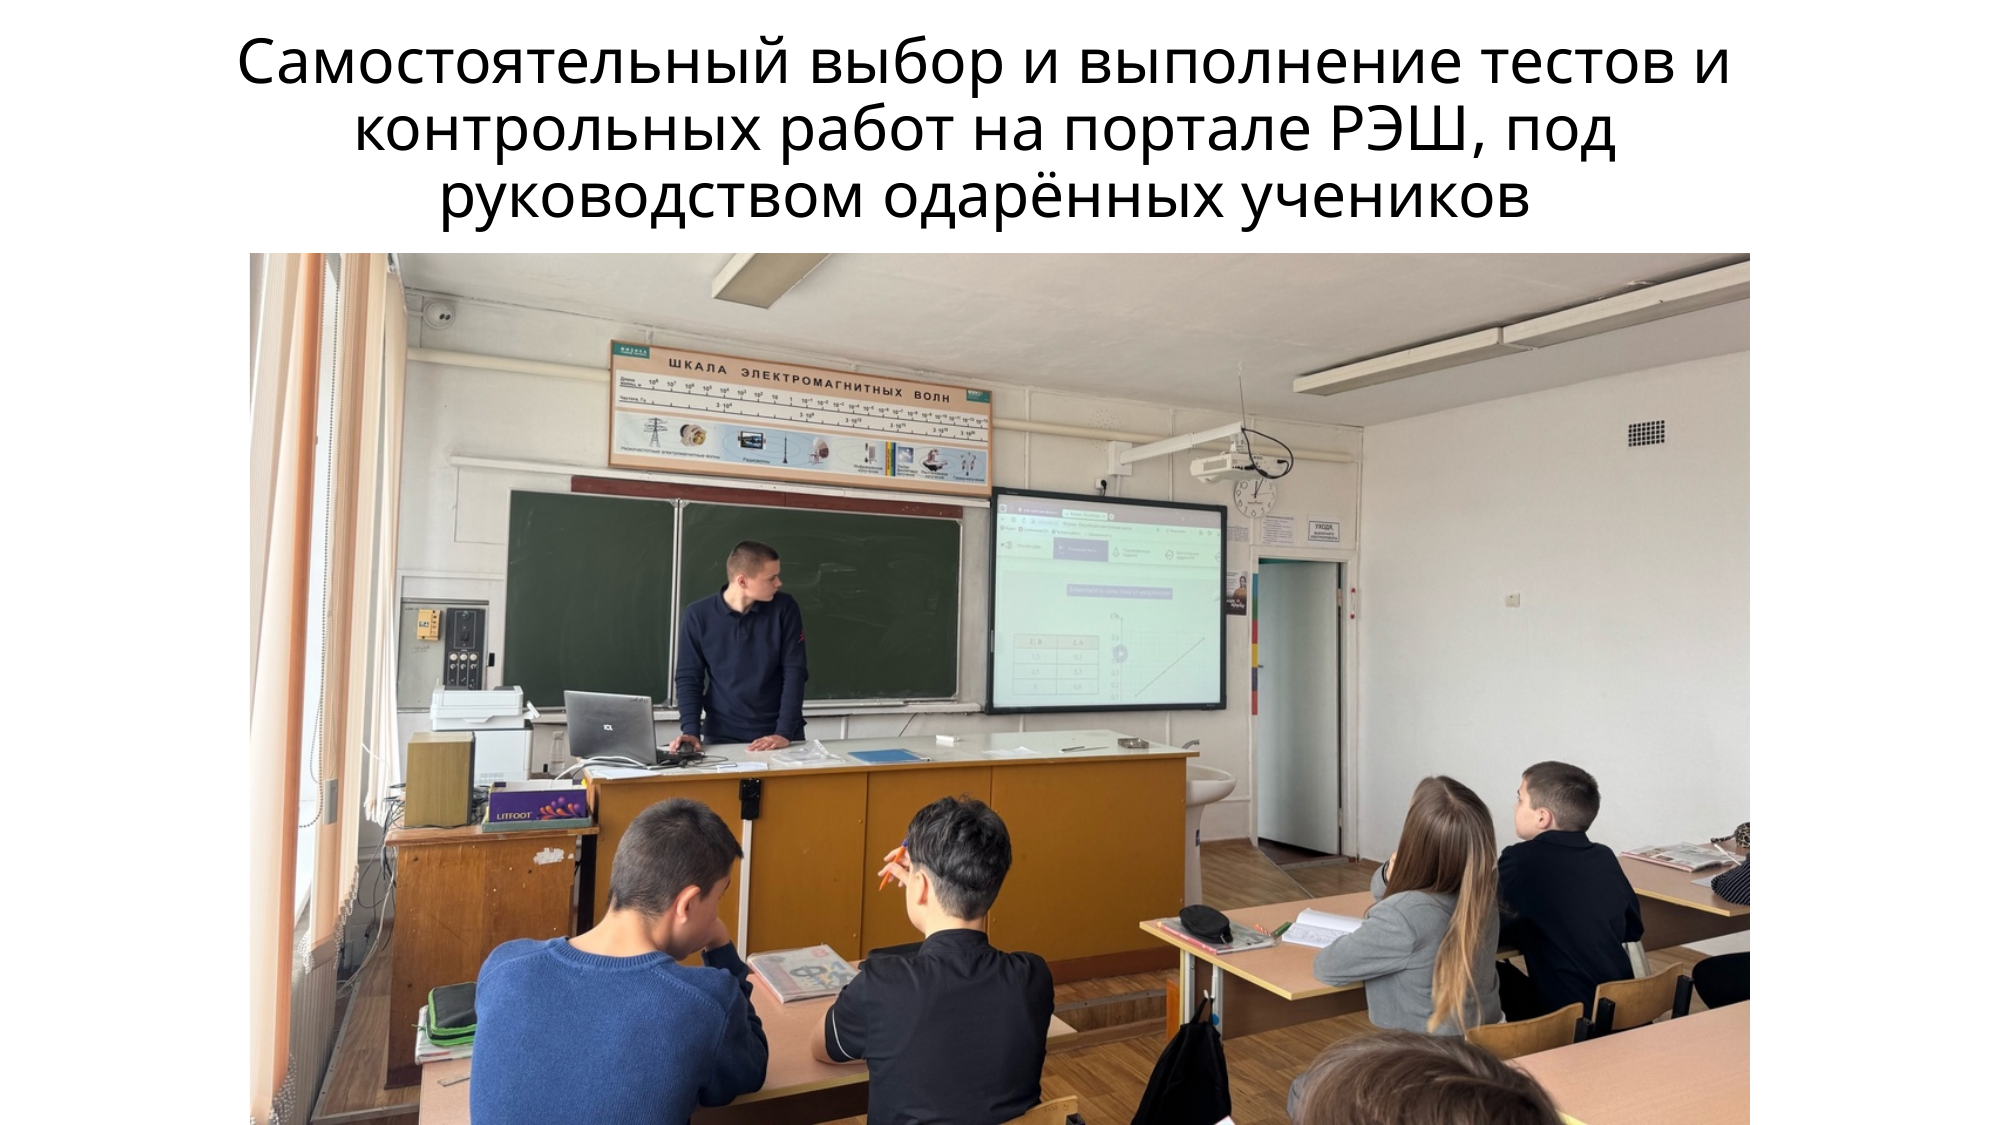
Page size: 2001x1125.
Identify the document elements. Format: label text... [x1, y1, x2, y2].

title Самостоятельный выбор и выполнение тестов и контрольных работ на портале РЭШ, под руководством одарённых учеников [122, 21, 1848, 240]
picture [249, 253, 1750, 1125]
